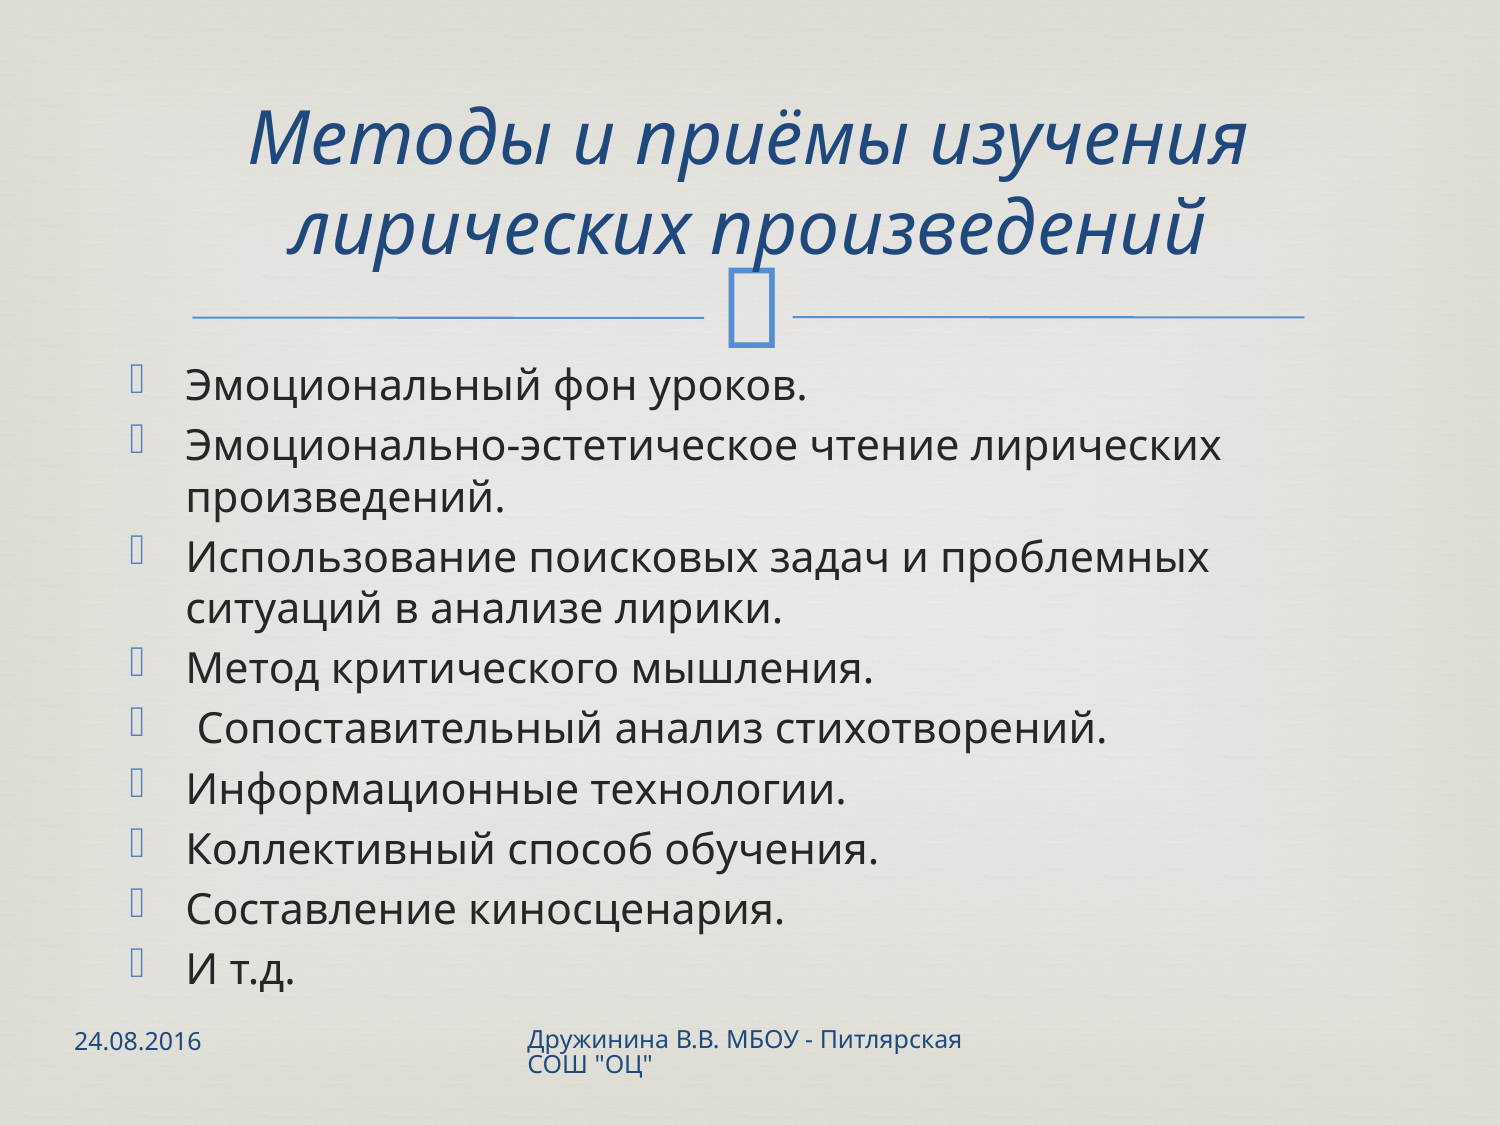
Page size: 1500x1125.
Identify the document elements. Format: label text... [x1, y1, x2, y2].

list Эмоциональный фон уроков. Эмоционально-эстетическое чтение лирических произведений. Использование поисковых задач и проблемных ситуаций в ана­лизе лирики. Метод критического мышления. Сопоставительный анализ стихотворений. Информационные технологии. Коллективный способ обучения. Составление киносценария. И т.д. [114, 349, 1386, 1005]
footer Дружинина В.В. МБОУ - Питлярская СОШ "ОЦ" [512, 1010, 988, 1071]
title Методы и приёмы изучения лирических произведений [112, 93, 1386, 267]
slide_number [59, 1010, 410, 1071]
